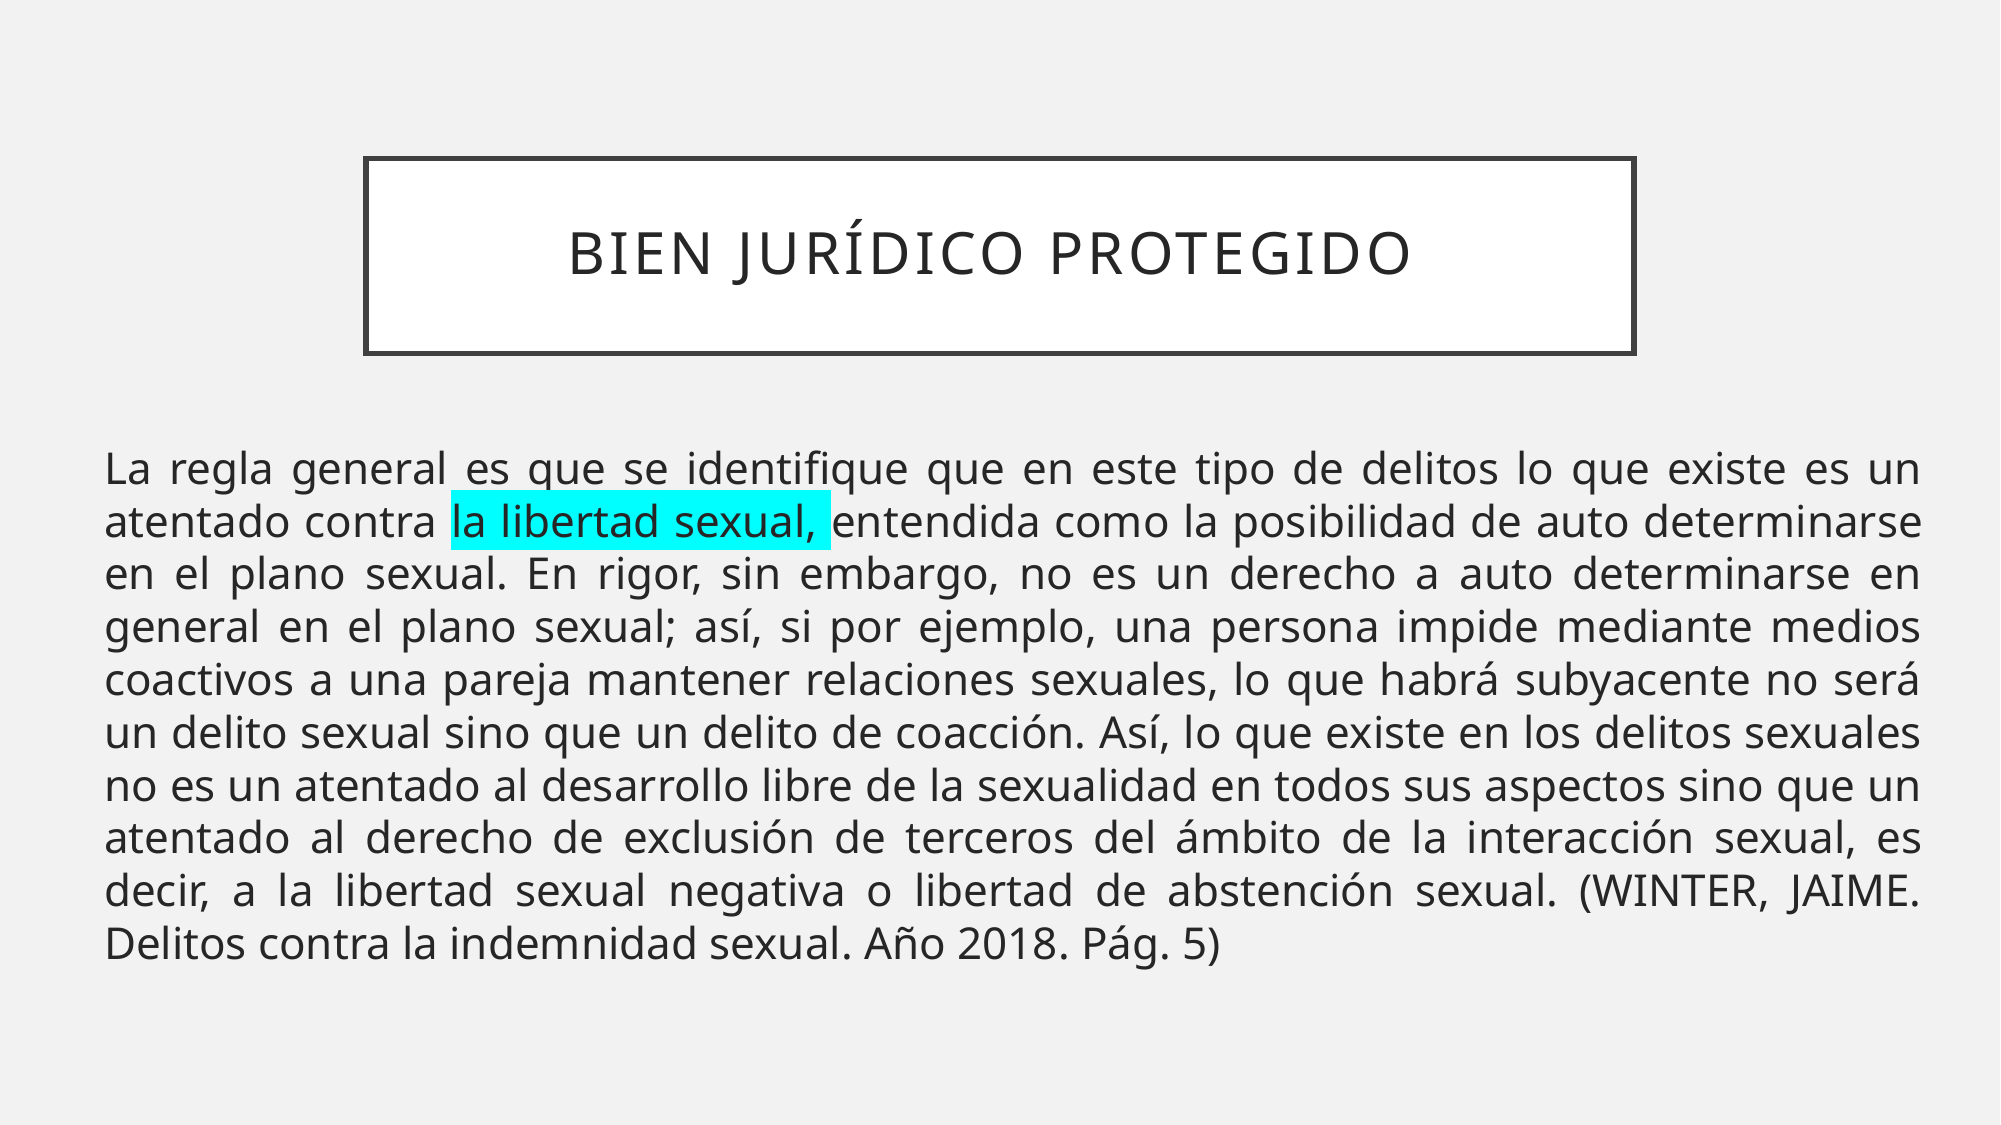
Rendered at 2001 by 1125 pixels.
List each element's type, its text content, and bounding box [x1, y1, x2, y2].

list La regla general es que se identifique que en este tipo de delitos lo que existe es un atentado contra la libertad sexual, entendida como la posibilidad de auto determinarse en el plano sexual. En rigor, sin embargo, no es un derecho a auto determinarse en general en el plano sexual; así, si por ejemplo, una persona impide mediante medios coactivos a una pareja mantener relaciones sexuales, lo que habrá subyacente no será un delito sexual sino que un delito de coacción. Así, lo que existe en los delitos sexuales no es un atentado al desarrollo libre de la sexualidad en todos sus aspectos sino que un atentado al derecho de exclusión de terceros del ámbito de la interacción sexual, es decir, a la libertad sexual negativa o libertad de abstención sexual. (WINTER, JAIME. Delitos contra la indemnidad sexual. Año 2018. Pág. 5) [89, 432, 1940, 987]
title Bien jurídico protegido [363, 156, 1637, 356]
